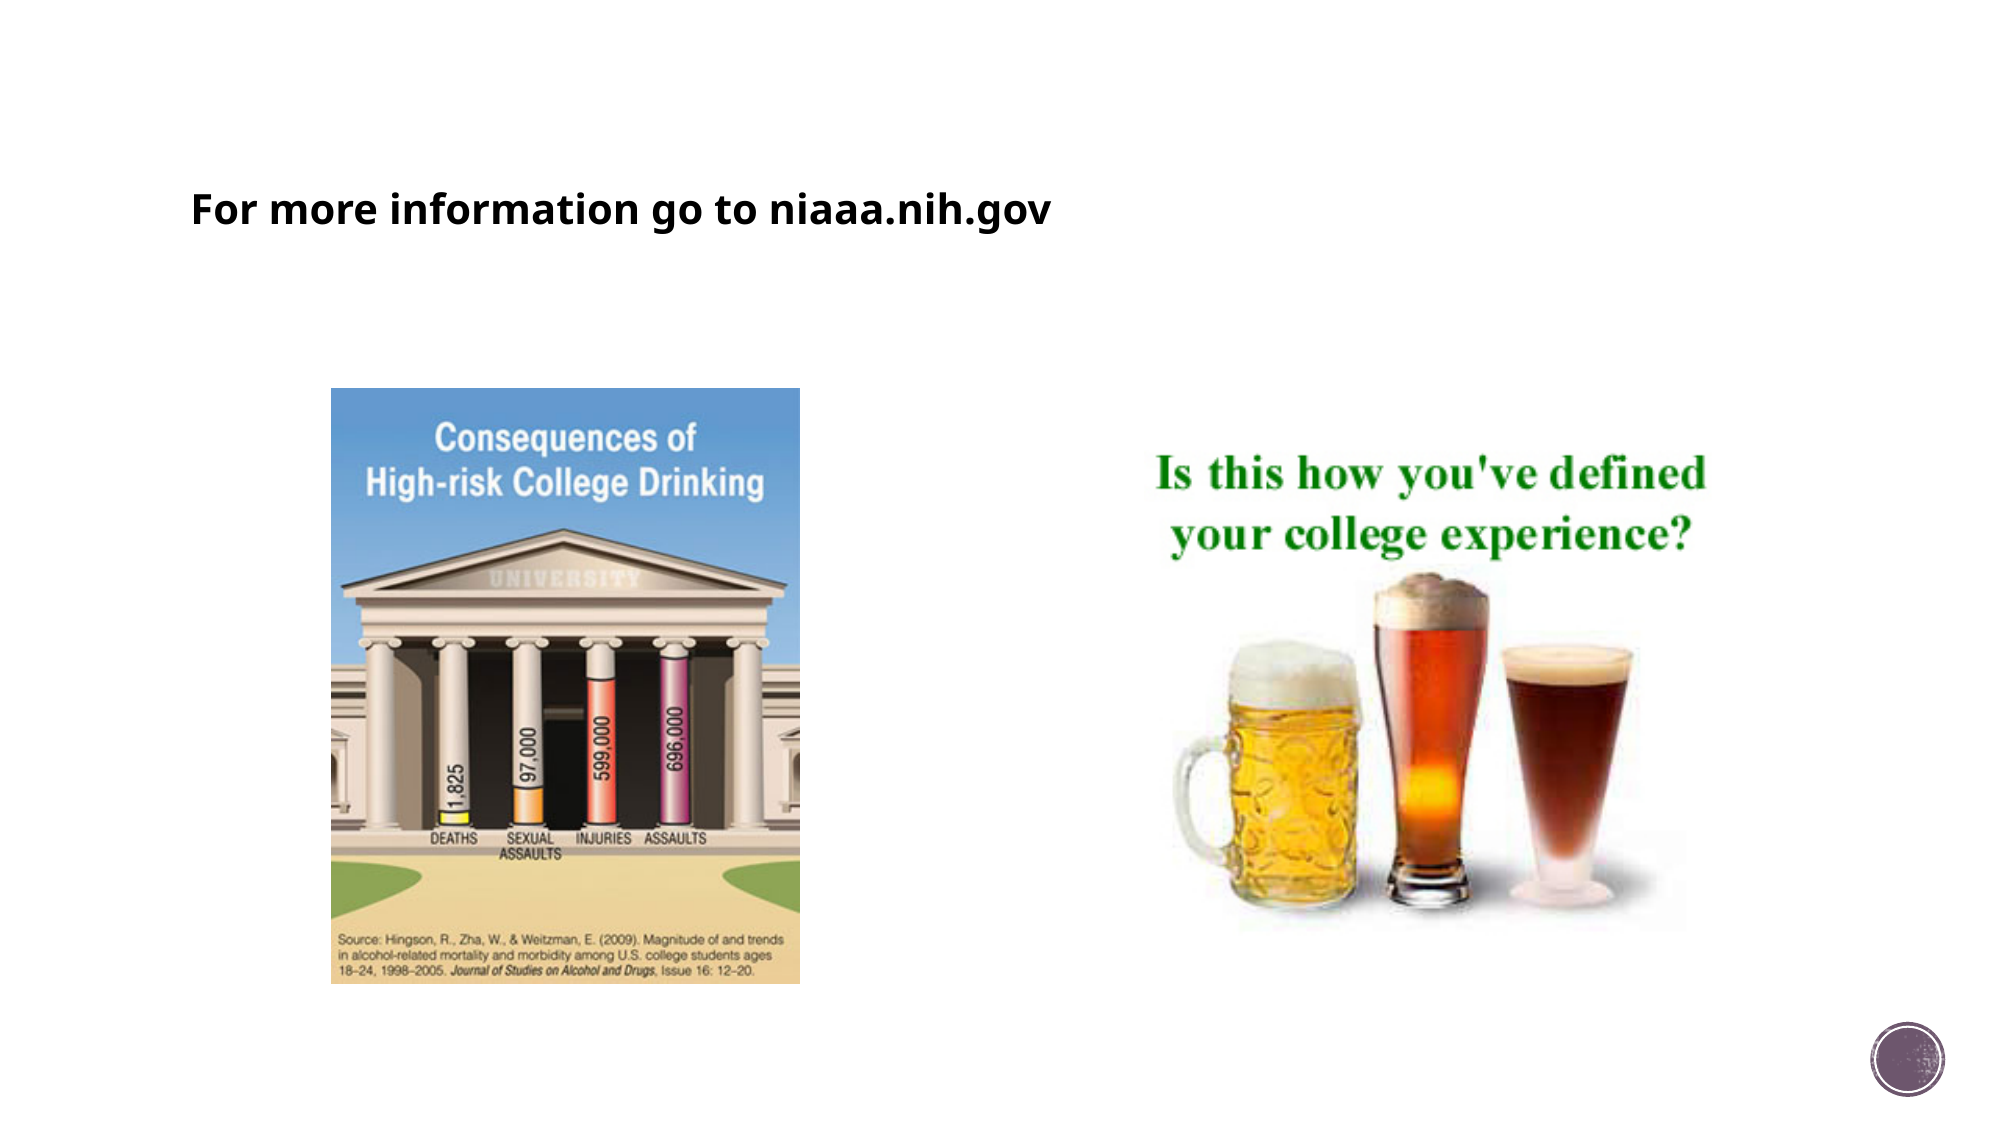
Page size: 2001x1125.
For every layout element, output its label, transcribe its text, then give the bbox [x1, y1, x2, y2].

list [1147, 438, 1723, 935]
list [333, 391, 798, 982]
title For more information go to niaaa.nih.gov [175, 79, 1826, 344]
